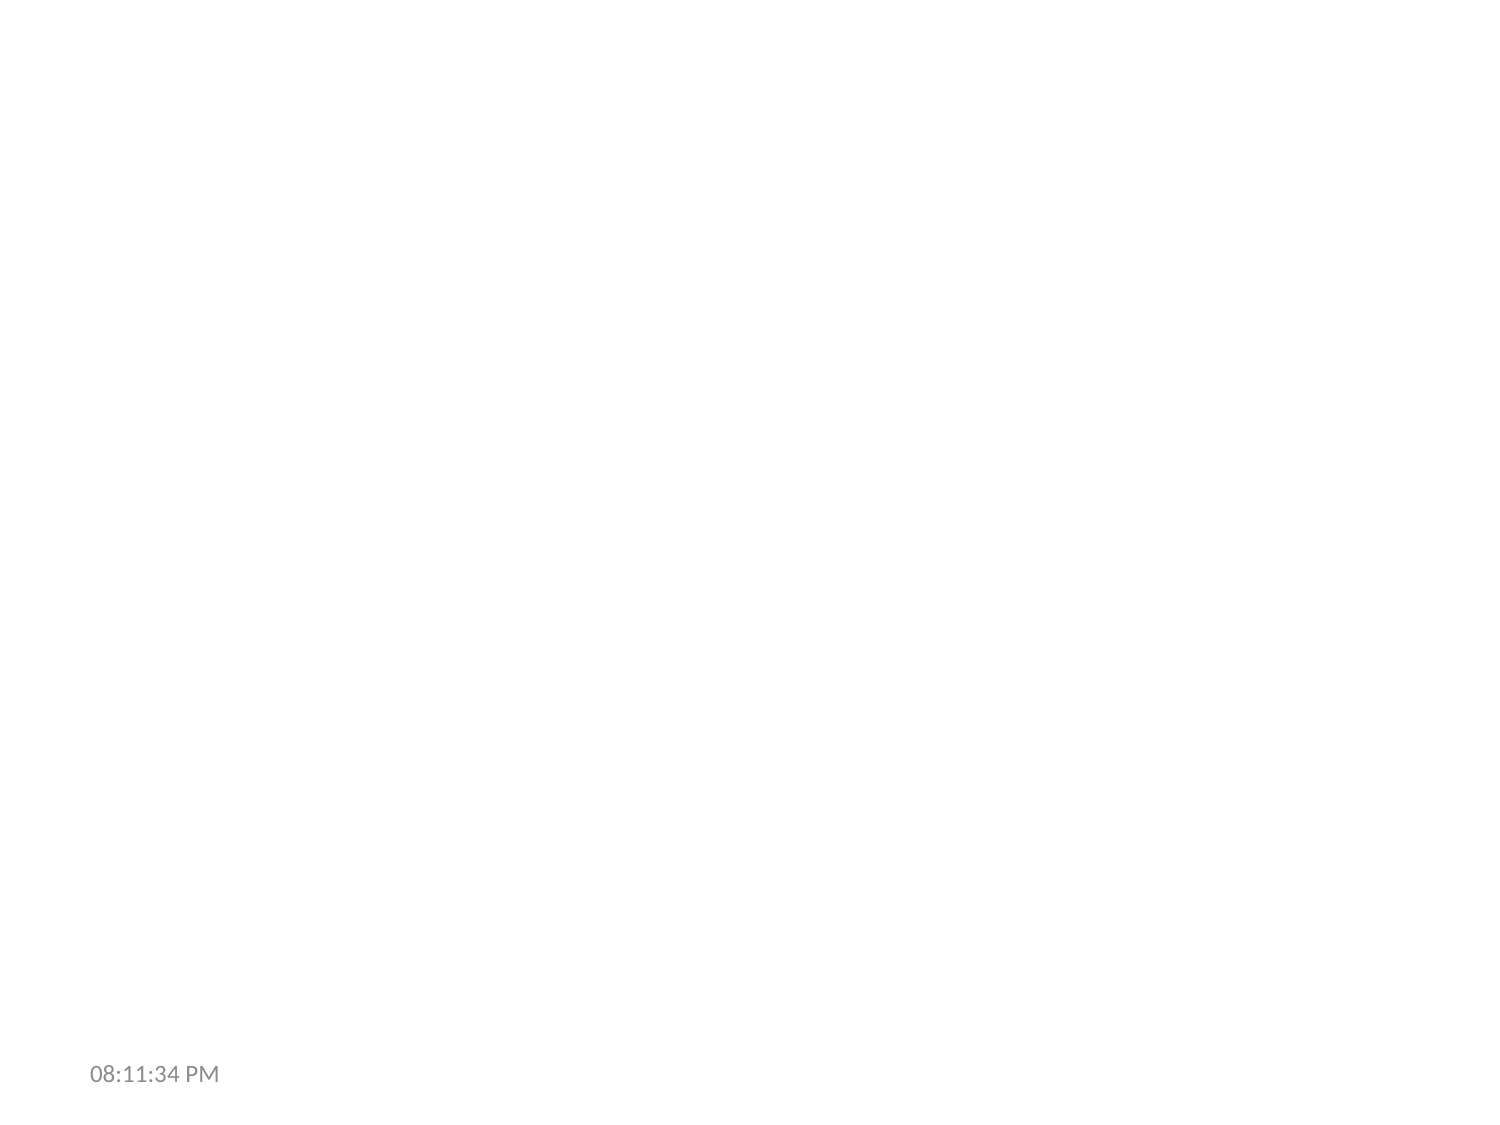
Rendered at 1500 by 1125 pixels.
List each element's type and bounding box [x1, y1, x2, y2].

slide_number [75, 1042, 425, 1103]
